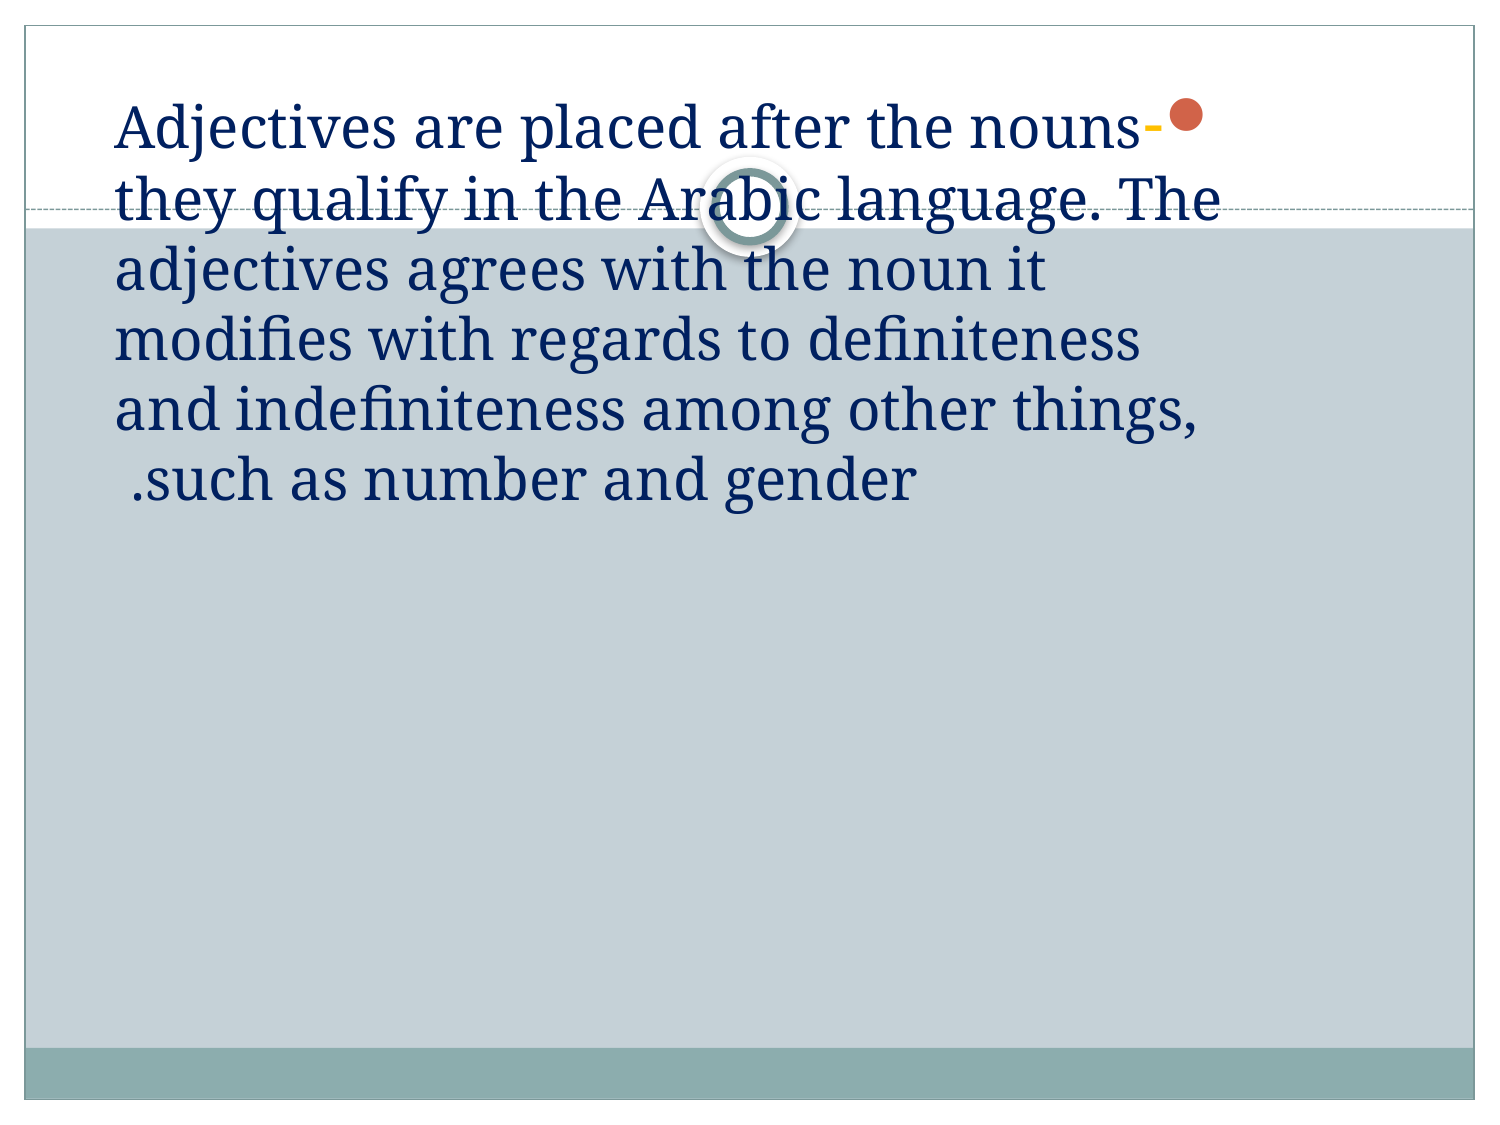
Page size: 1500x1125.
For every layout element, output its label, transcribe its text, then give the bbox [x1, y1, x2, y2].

list -Adjectives are placed after the nouns they qualify in the Arabic language. The adjectives agrees with the noun it modifies with regards to definiteness and indefiniteness among other things, such as number and gender. [99, 75, 1288, 870]
